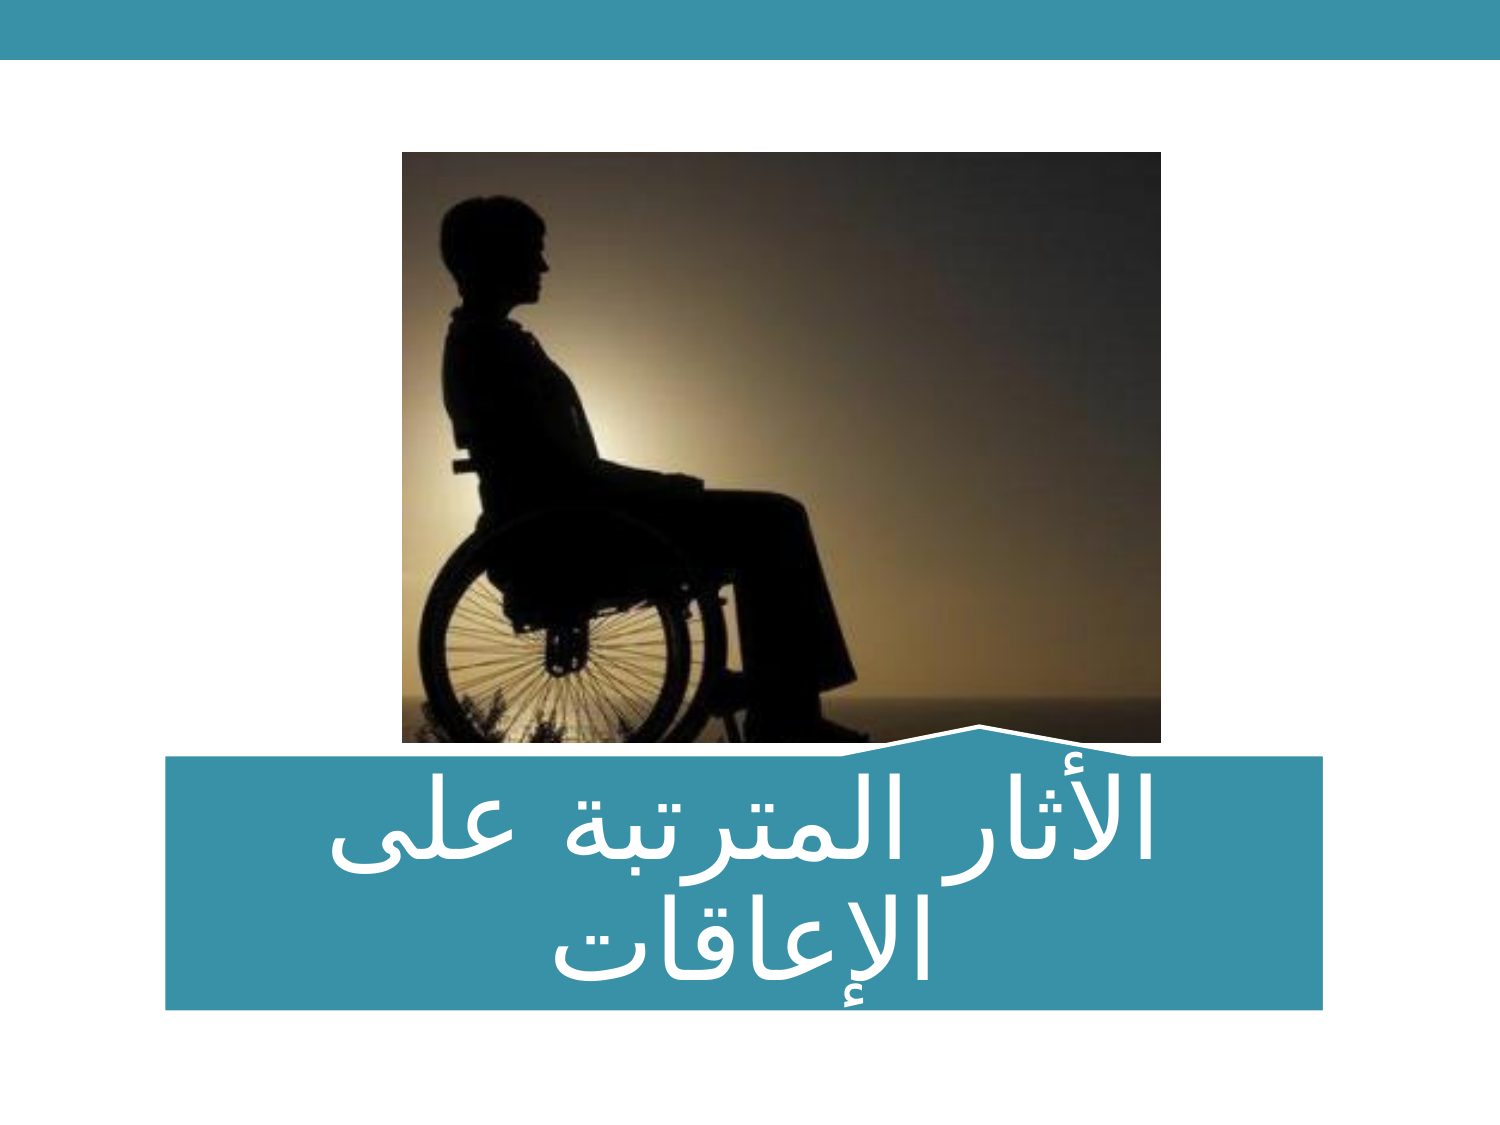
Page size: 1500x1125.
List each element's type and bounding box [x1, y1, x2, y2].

text_box [162, 137, 1326, 1051]
